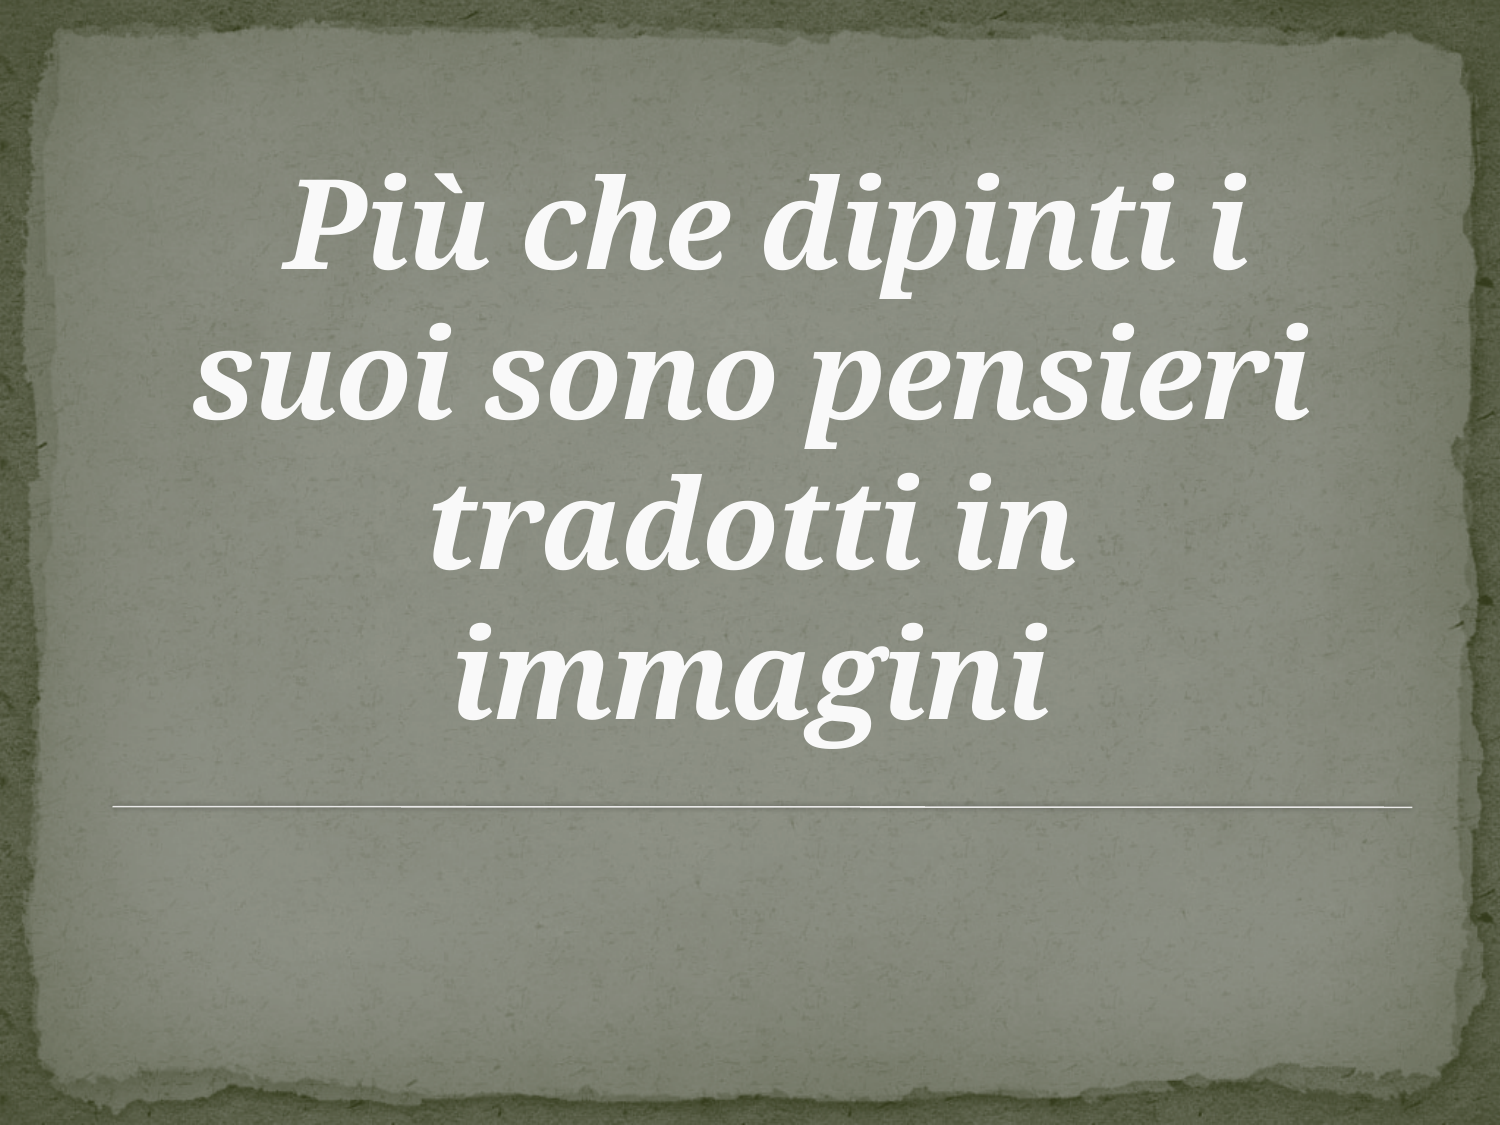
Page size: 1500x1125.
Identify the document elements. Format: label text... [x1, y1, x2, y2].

title Più che dipinti i suoi sono pensieri tradotti in immagini [100, 527, 1401, 753]
